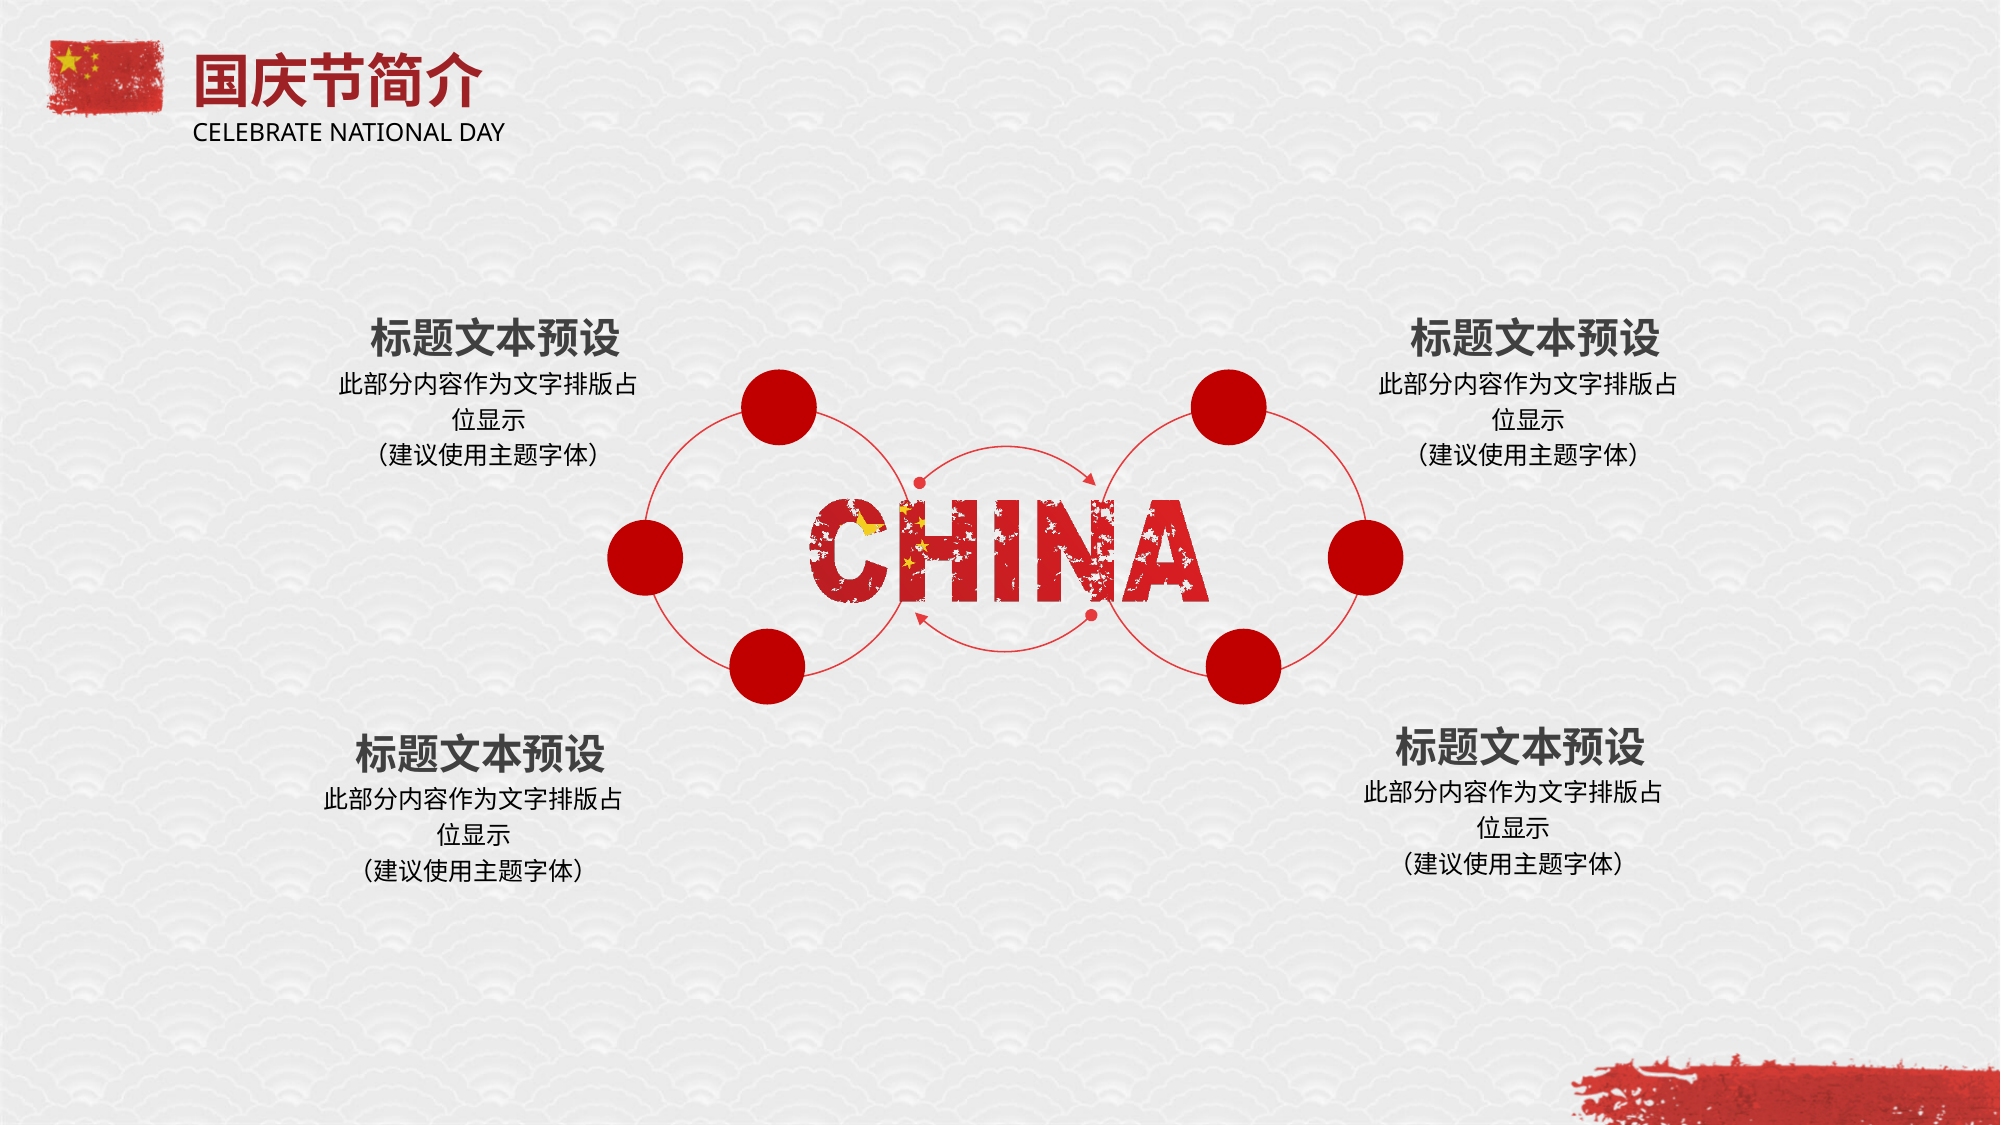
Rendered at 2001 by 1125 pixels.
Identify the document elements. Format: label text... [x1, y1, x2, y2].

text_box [333, 293, 659, 410]
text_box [1358, 701, 1684, 819]
picture [0, 0, 2001, 1125]
text_box 国庆节简介 [177, 1, 723, 122]
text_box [1373, 293, 1699, 410]
text_box CELEBRATE NATIONAL DAY [177, 122, 723, 154]
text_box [607, 369, 1404, 705]
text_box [318, 708, 644, 826]
